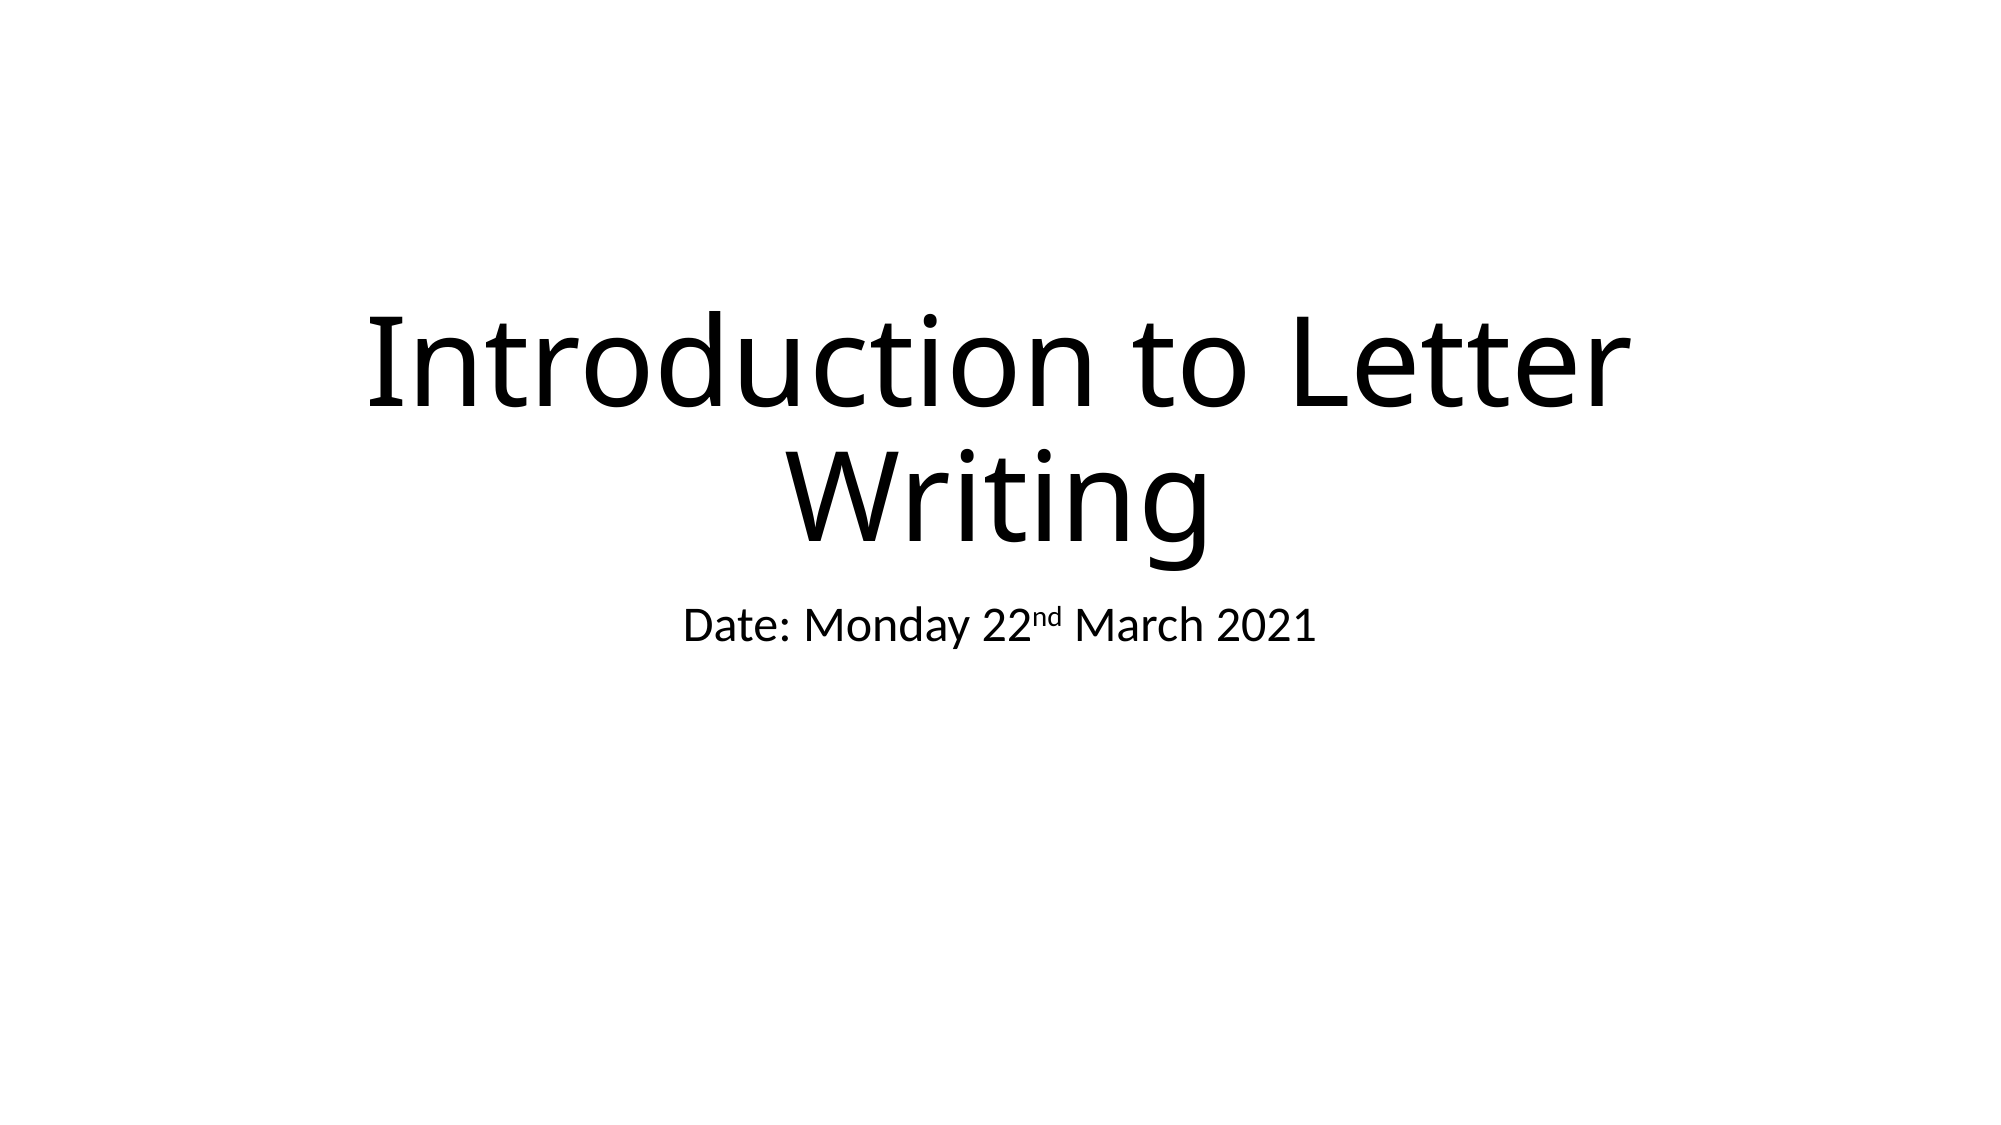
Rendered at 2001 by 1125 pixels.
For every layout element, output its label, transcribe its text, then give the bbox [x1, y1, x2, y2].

title Introduction to Letter Writing [249, 184, 1750, 576]
subtitle Date: Monday 22nd March 2021 [249, 590, 1750, 863]
